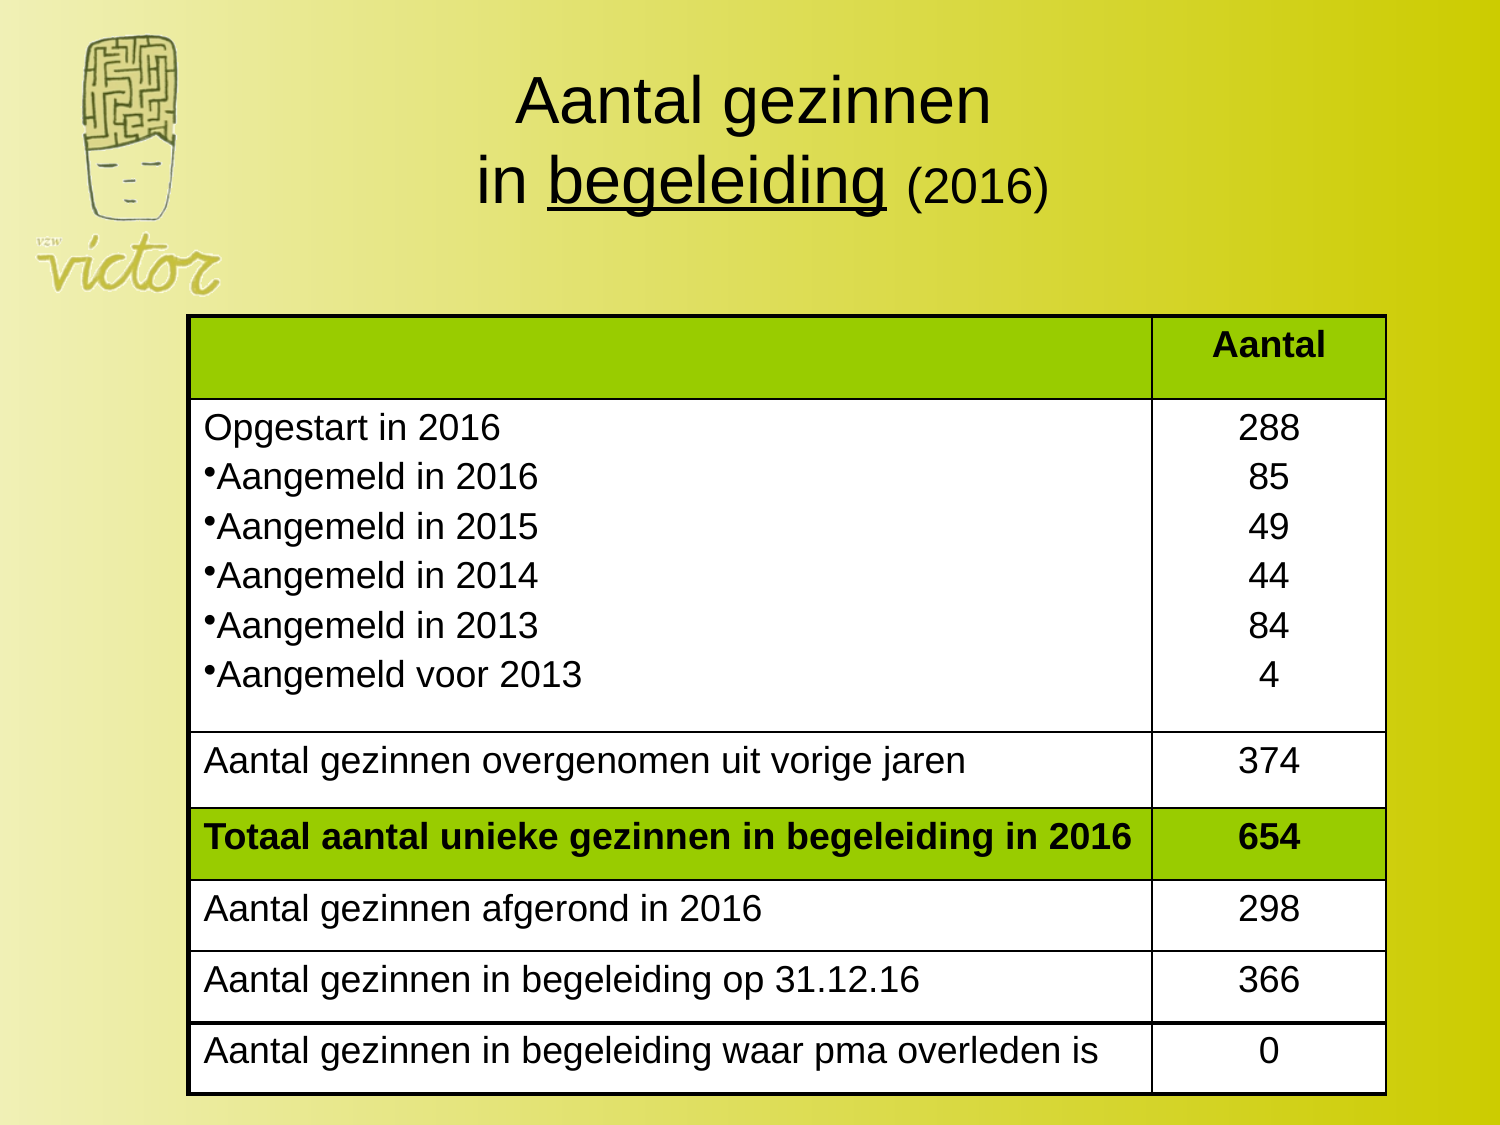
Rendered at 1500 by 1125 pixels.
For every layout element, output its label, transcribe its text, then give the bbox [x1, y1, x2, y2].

text_box [277, 267, 1388, 328]
table_cell Aantal gezinnen in begeleiding op 31.12.16 [191, 952, 1151, 1021]
table_cell Aantal gezinnen afgerond in 2016 [191, 881, 1151, 950]
table_cell 298 [1153, 881, 1385, 950]
table_cell 654 [1153, 809, 1385, 879]
table_header [191, 318, 1151, 398]
table_cell 374 [1153, 733, 1385, 807]
title Aantal gezinnen in begeleiding (2016) [88, 42, 1439, 231]
table_cell Aantal gezinnen in begeleiding waar pma overleden is [191, 1025, 1151, 1092]
picture [29, 30, 234, 303]
table_cell Opgestart in 2016 Aangemeld in 2016 Aangemeld in 2015 Aangemeld in 2014 Aangemeld in 2013 Aangemeld voor 2013 [191, 400, 1151, 731]
table_cell 0 [1153, 1025, 1385, 1092]
table_cell 366 [1153, 952, 1385, 1021]
table_header Aantal [1153, 318, 1385, 398]
table_cell Totaal aantal unieke gezinnen in begeleiding in 2016 [191, 809, 1151, 879]
table_cell 288 85 49 44 84 4 [1153, 400, 1385, 731]
table_cell Aantal gezinnen overgenomen uit vorige jaren [191, 733, 1151, 807]
